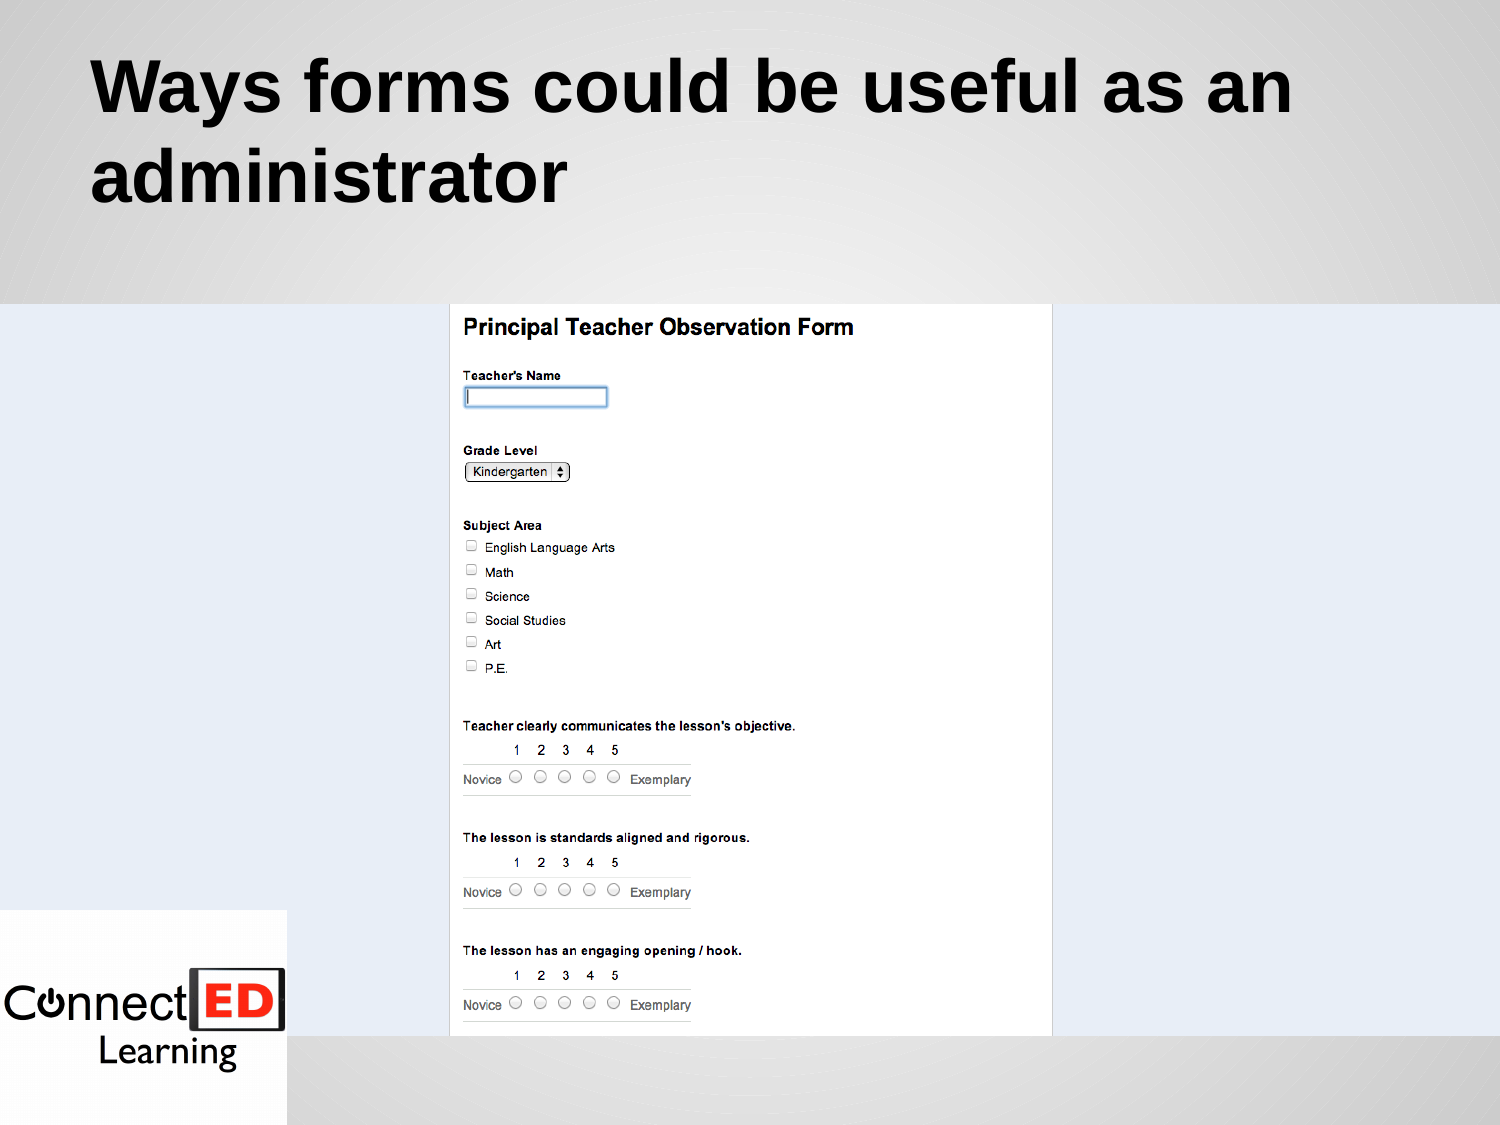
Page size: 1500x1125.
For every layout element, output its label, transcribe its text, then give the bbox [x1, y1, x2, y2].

picture [0, 304, 1500, 1125]
title Ways forms could be useful as an administrator [75, 45, 1425, 233]
